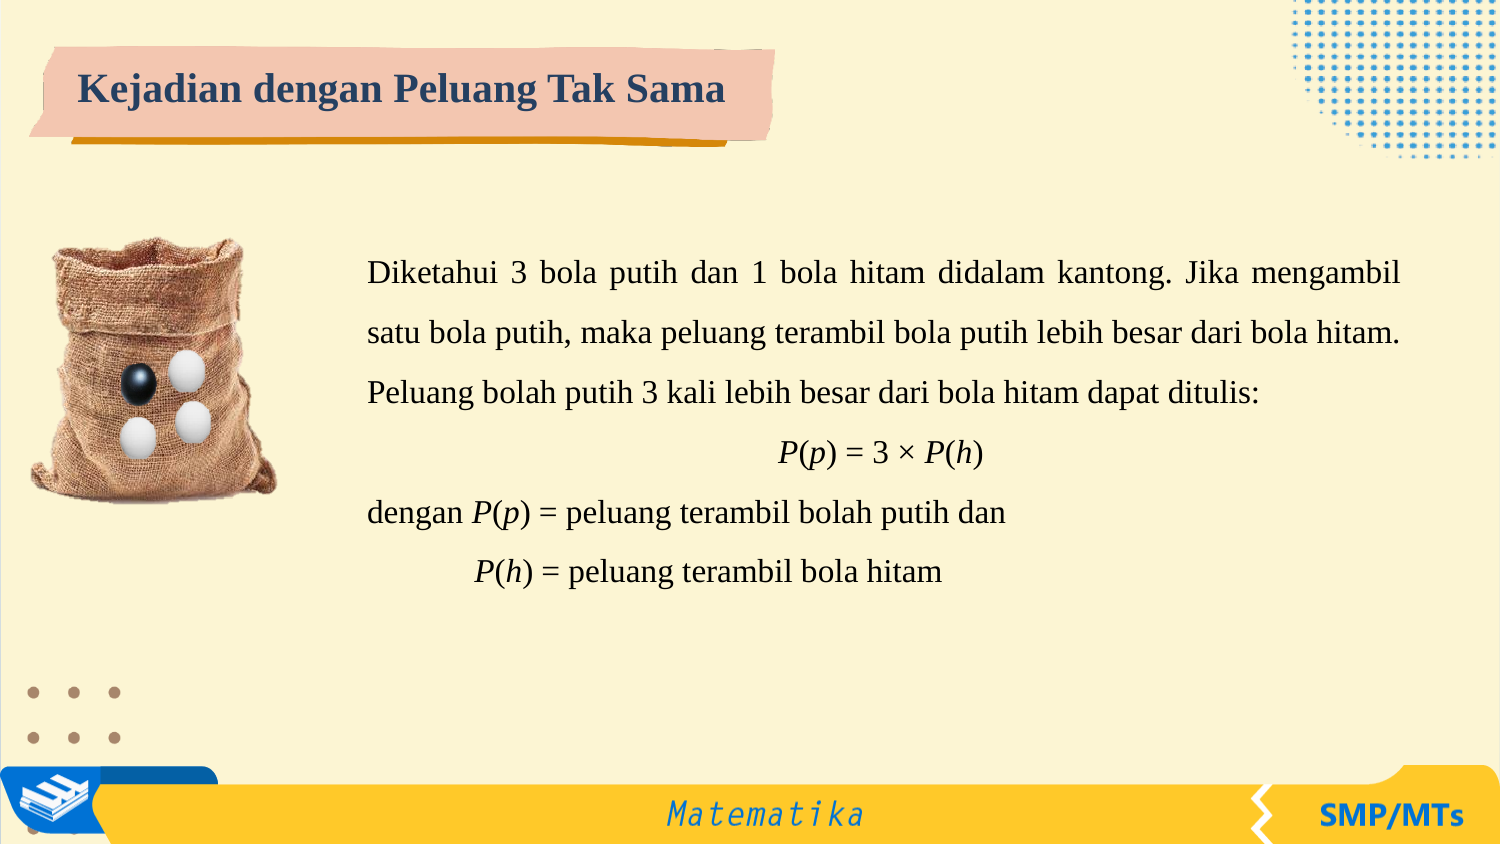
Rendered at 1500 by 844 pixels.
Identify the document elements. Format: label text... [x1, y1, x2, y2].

picture [0, 0, 1500, 844]
text_box Diketahui 3 bola putih dan 1 bola hitam didalam kantong. Jika mengambil satu bola putih, maka peluang terambil bola putih lebih besar dari bola hitam. Peluang bolah putih 3 kali lebih besar dari bola hitam dapat ditulis: P(p) = 3 × P(h) dengan P(p) = peluang terambil bolah putih dan P(h) = peluang terambil bola hitam [352, 222, 1418, 657]
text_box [20, 46, 784, 147]
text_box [0, 191, 378, 552]
